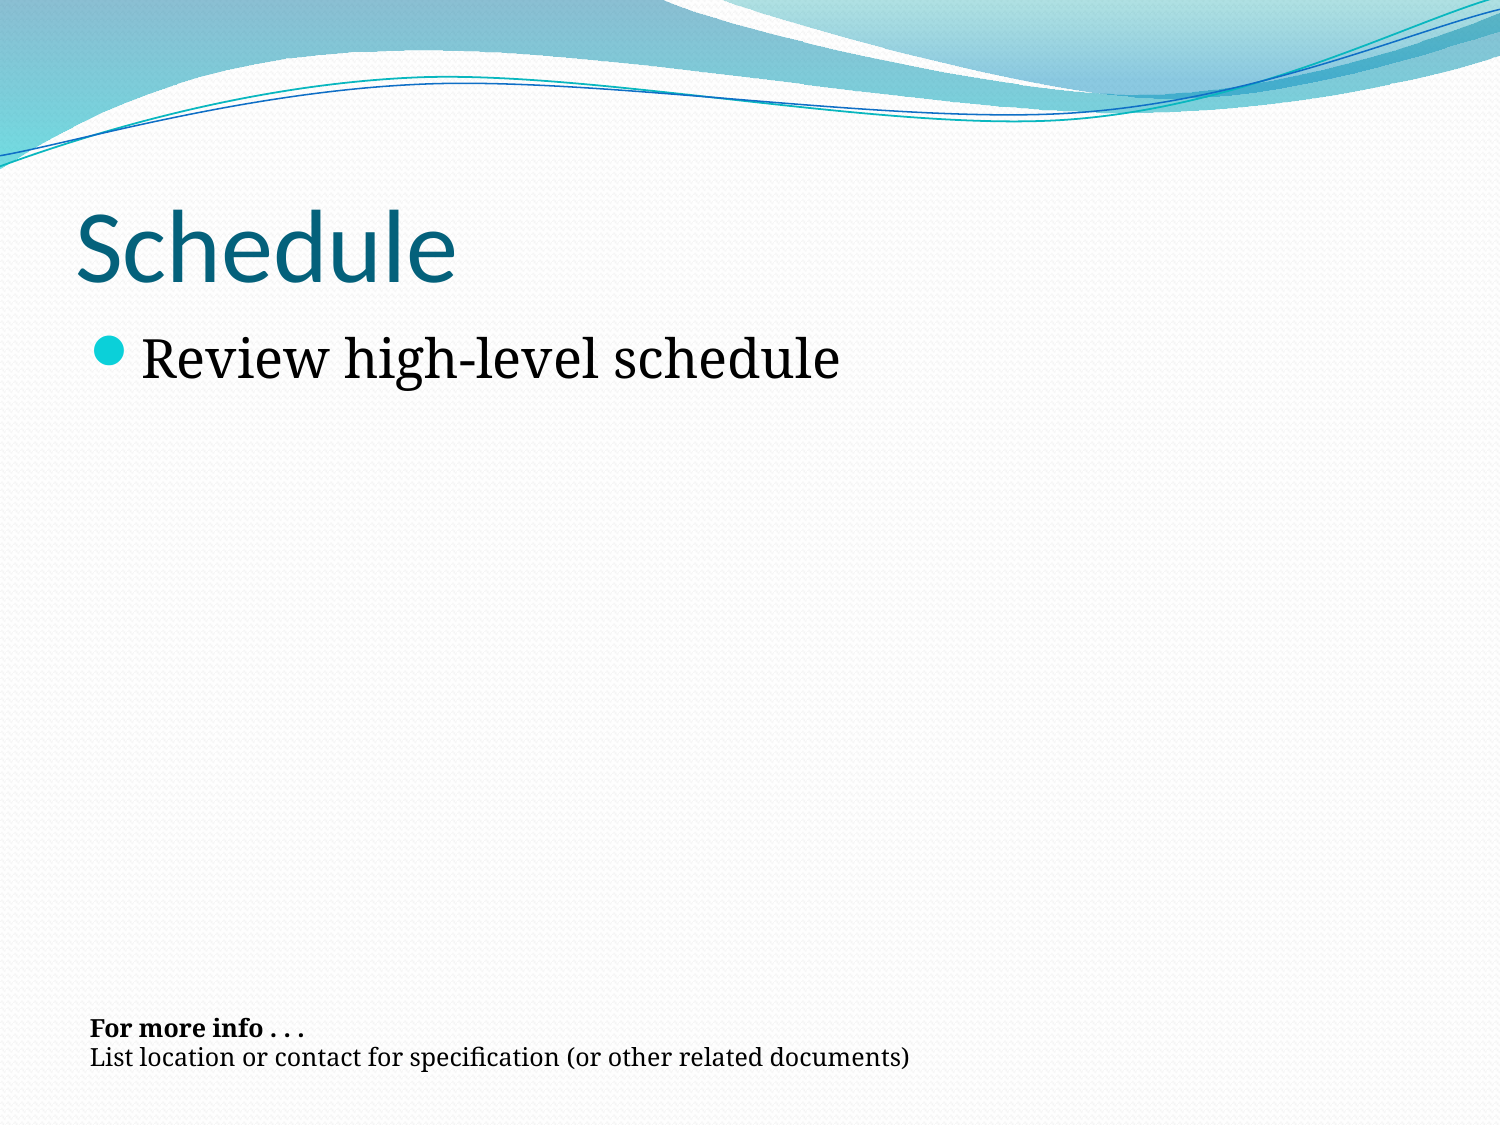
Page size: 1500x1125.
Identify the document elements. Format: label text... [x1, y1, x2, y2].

text_box For more info . . . List location or contact for specification (or other related documents) [74, 1004, 1425, 1088]
title Schedule [75, 115, 1425, 303]
list Review high-level schedule [75, 317, 1425, 1004]
